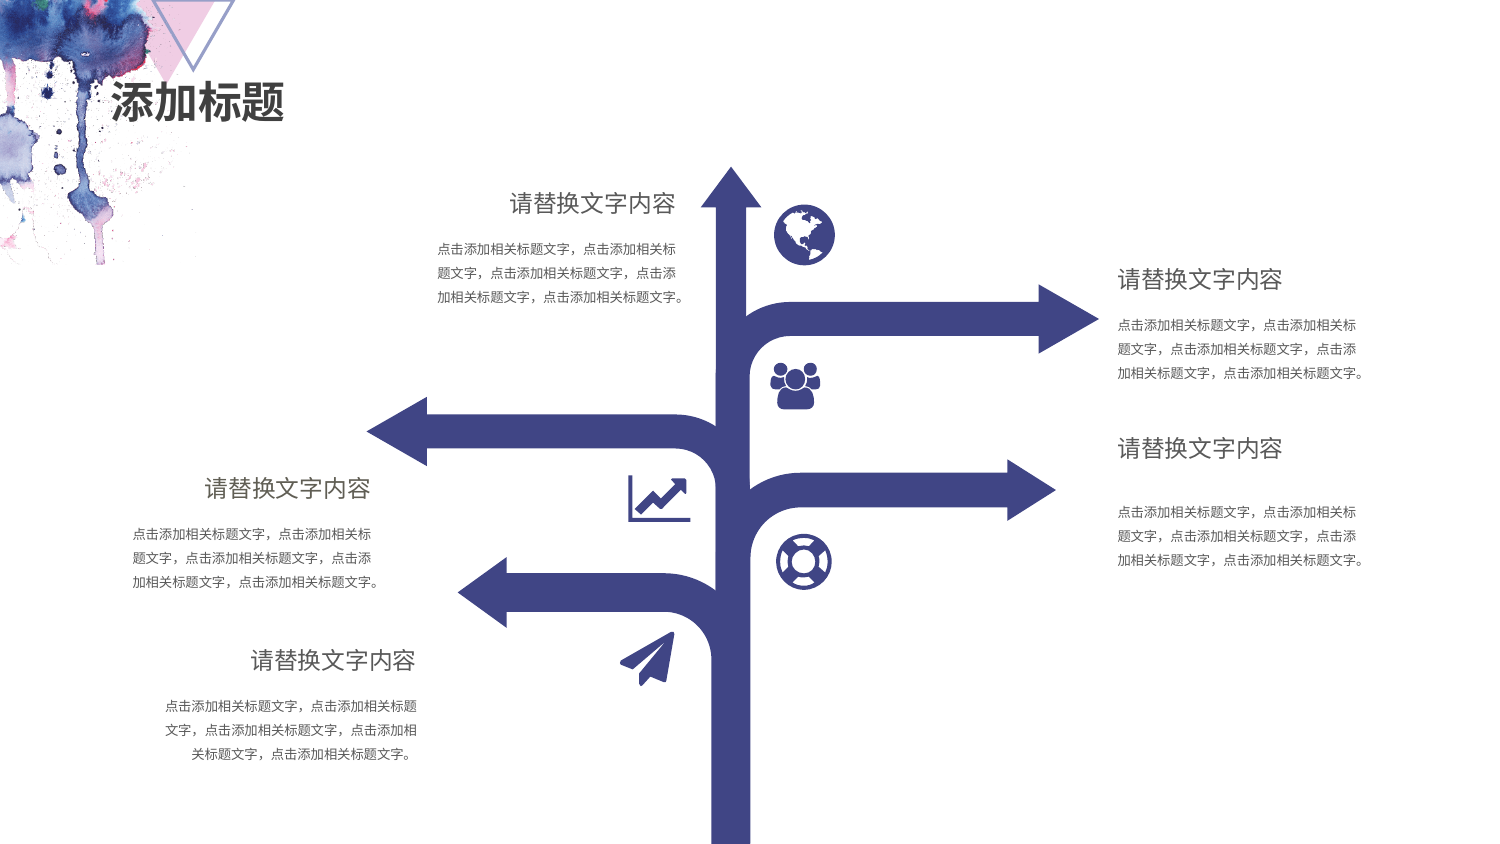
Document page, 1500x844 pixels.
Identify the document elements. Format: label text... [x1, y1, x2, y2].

text_box [776, 533, 832, 590]
text_box [455, 555, 751, 844]
text_box 请替换文字内容 点击添加相关标题文字，点击添加相关标题文字，点击添加相关标题文字，点击添加相关标题文字，点击添加相关标题文字。 [411, 181, 691, 329]
text_box [698, 164, 764, 369]
text_box [628, 475, 691, 522]
text_box [714, 282, 1102, 477]
text_box [770, 362, 821, 410]
text_box 请替换文字内容 点击添加相关标题文字，点击添加相关标题文字，点击添加相关标题文字，点击添加相关标题文字，点击添加相关标题文字。 [106, 466, 386, 614]
text_box [774, 204, 835, 266]
text_box 请替换文字内容 点击添加相关标题文字，点击添加相关标题文字，点击添加相关标题文字，点击添加相关标题文字，点击添加相关标题文字。 [1102, 257, 1382, 405]
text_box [0, 0, 443, 278]
text_box 请替换文字内容 点击添加相关标题文字，点击添加相关标题文字，点击添加相关标题文字，点击添加相关标题文字，点击添加相关标题文字。 [148, 638, 432, 770]
text_box [619, 631, 675, 687]
text_box 请替换文字内容 点击添加相关标题文字，点击添加相关标题文字，点击添加相关标题文字，点击添加相关标题文字，点击添加相关标题文字。 [1102, 426, 1382, 592]
text_box [714, 457, 1058, 844]
text_box [364, 395, 751, 551]
